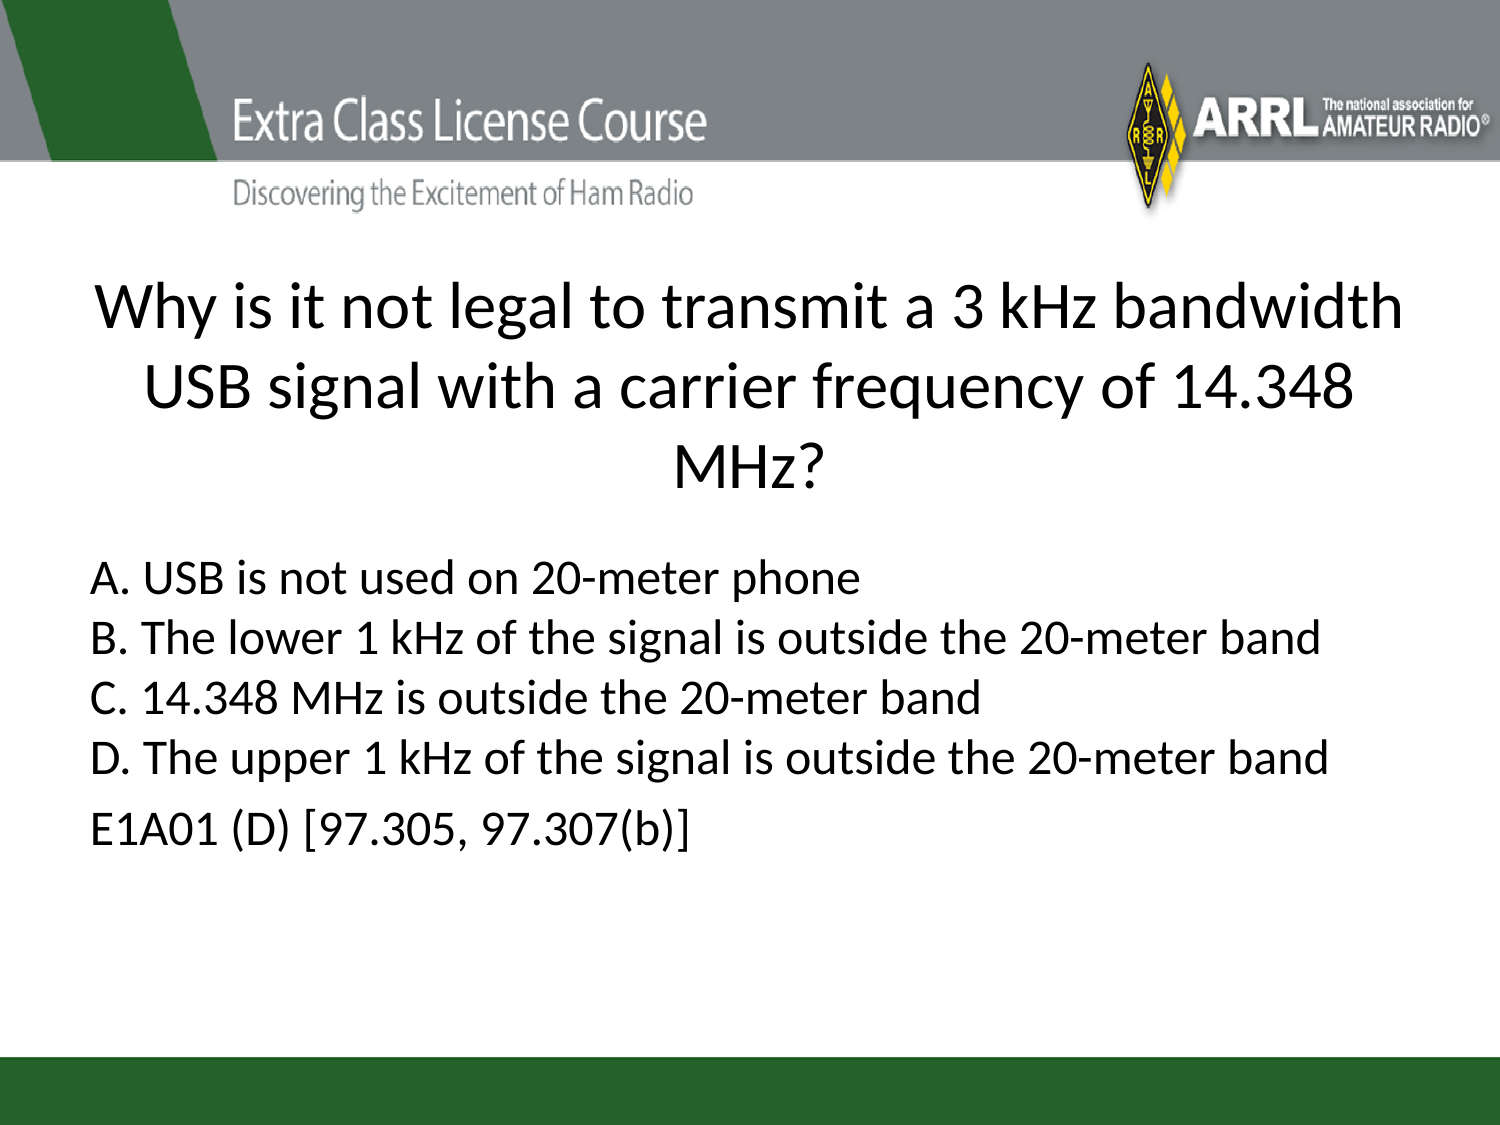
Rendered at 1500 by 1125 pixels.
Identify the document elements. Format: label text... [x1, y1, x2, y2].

title Why is it not legal to transmit a 3 kHz bandwidth USB signal with a carrier frequency of 14.348 MHz? [75, 254, 1425, 443]
picture [0, 0, 1500, 1125]
list A. USB is not used on 20-meter phone B. The lower 1 kHz of the signal is outside the 20-meter band C. 14.348 MHz is outside the 20-meter band D. The upper 1 kHz of the signal is outside the 20-meter band E1A01 (D) [97.305, 97.307(b)] [75, 537, 1425, 925]
